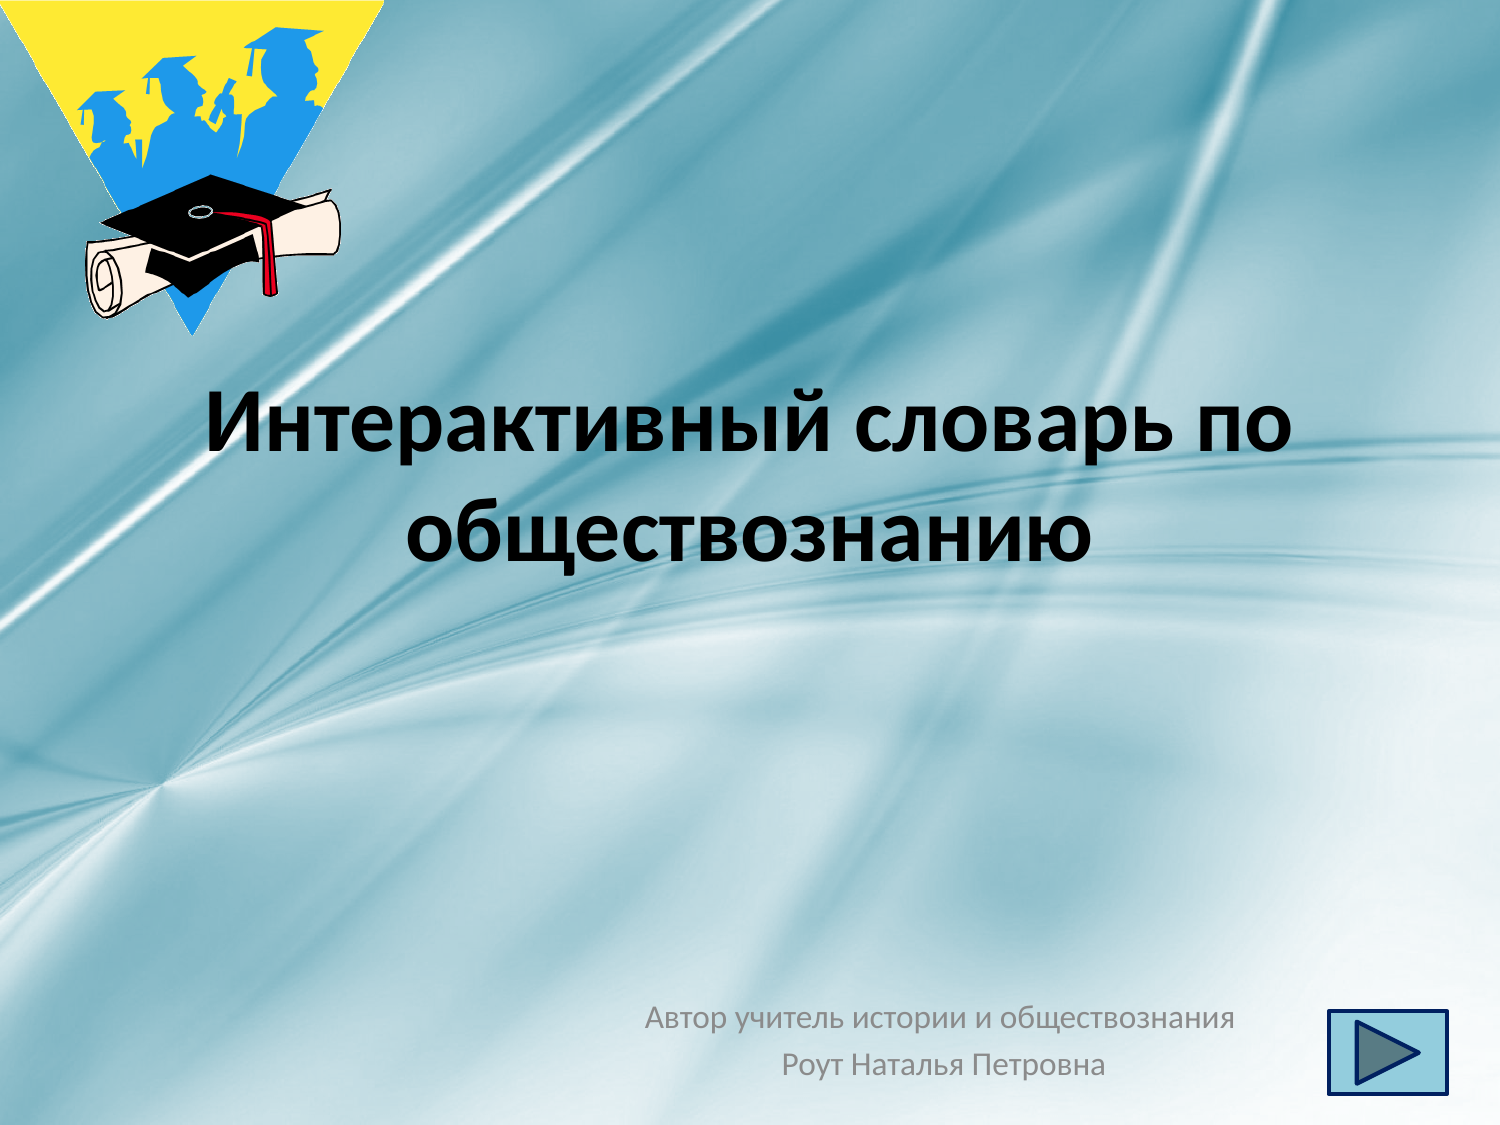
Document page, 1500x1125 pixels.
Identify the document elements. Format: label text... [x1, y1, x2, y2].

subtitle Автор учитель истории и обществознания Роут Наталья Петровна [419, 987, 1470, 1091]
picture [0, 0, 384, 336]
title Интерактивный словарь по обществознанию [112, 349, 1388, 591]
text_box [1327, 1009, 1449, 1096]
